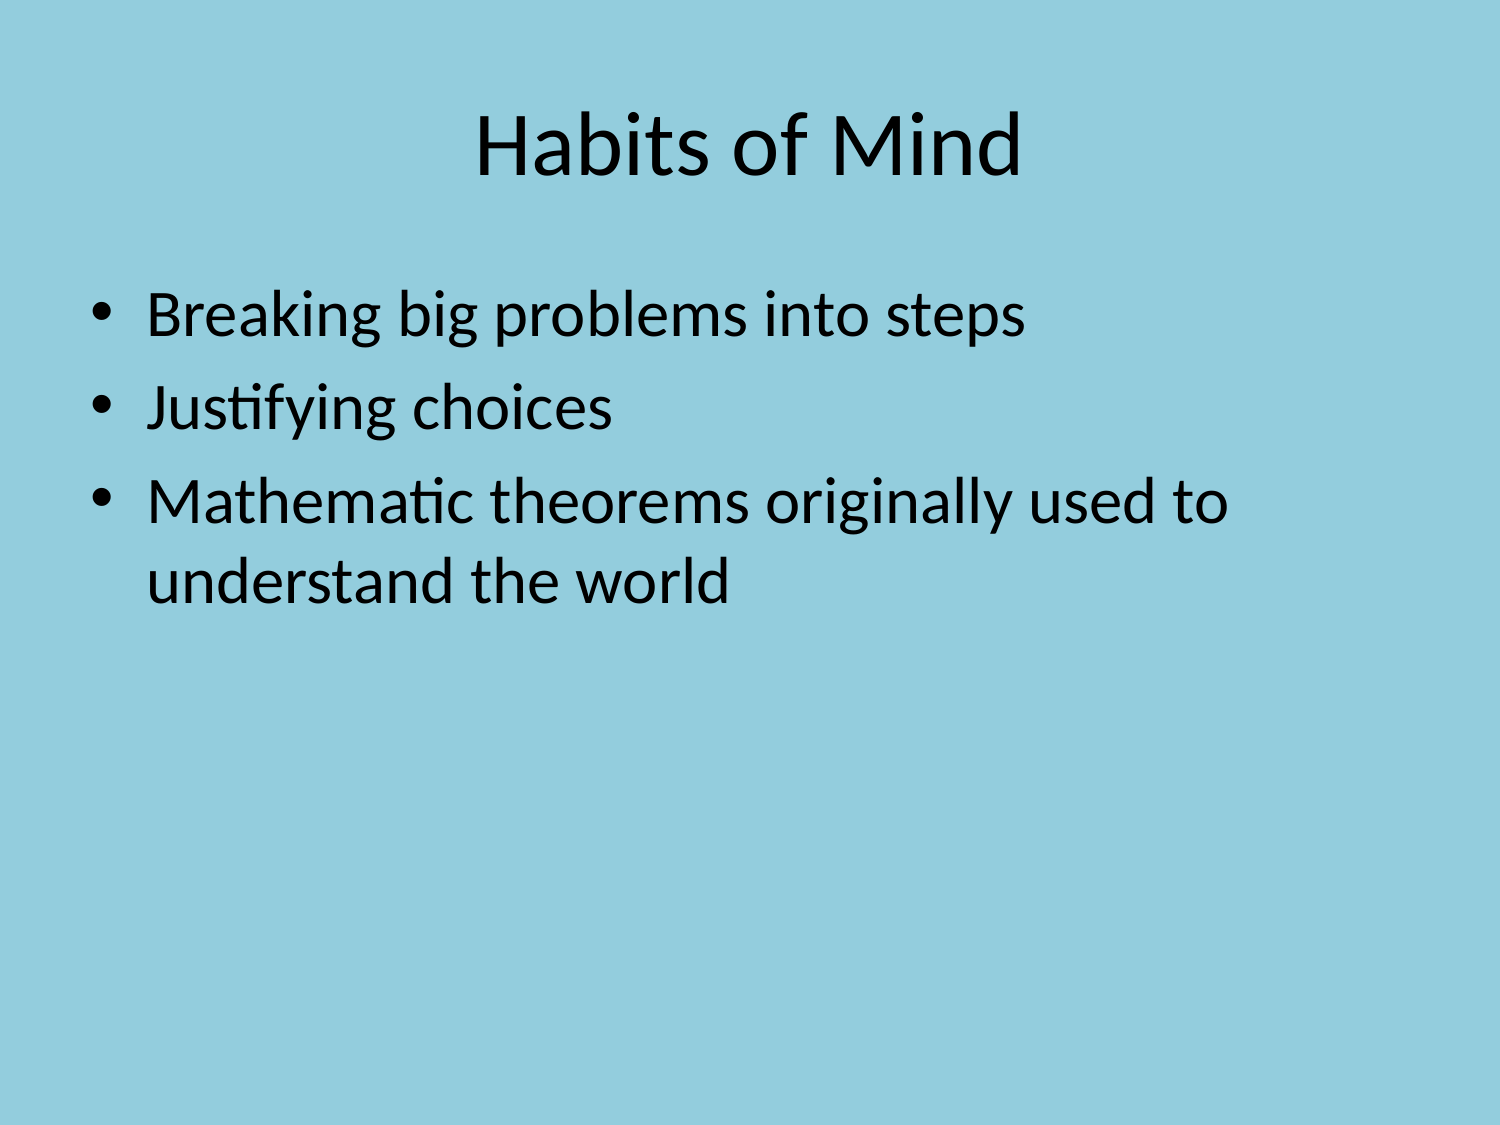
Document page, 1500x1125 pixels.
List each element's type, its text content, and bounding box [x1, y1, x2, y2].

list Breaking big problems into steps Justifying choices Mathematic theorems originally used to understand the world [75, 262, 1425, 1005]
title Habits of Mind [75, 45, 1425, 233]
